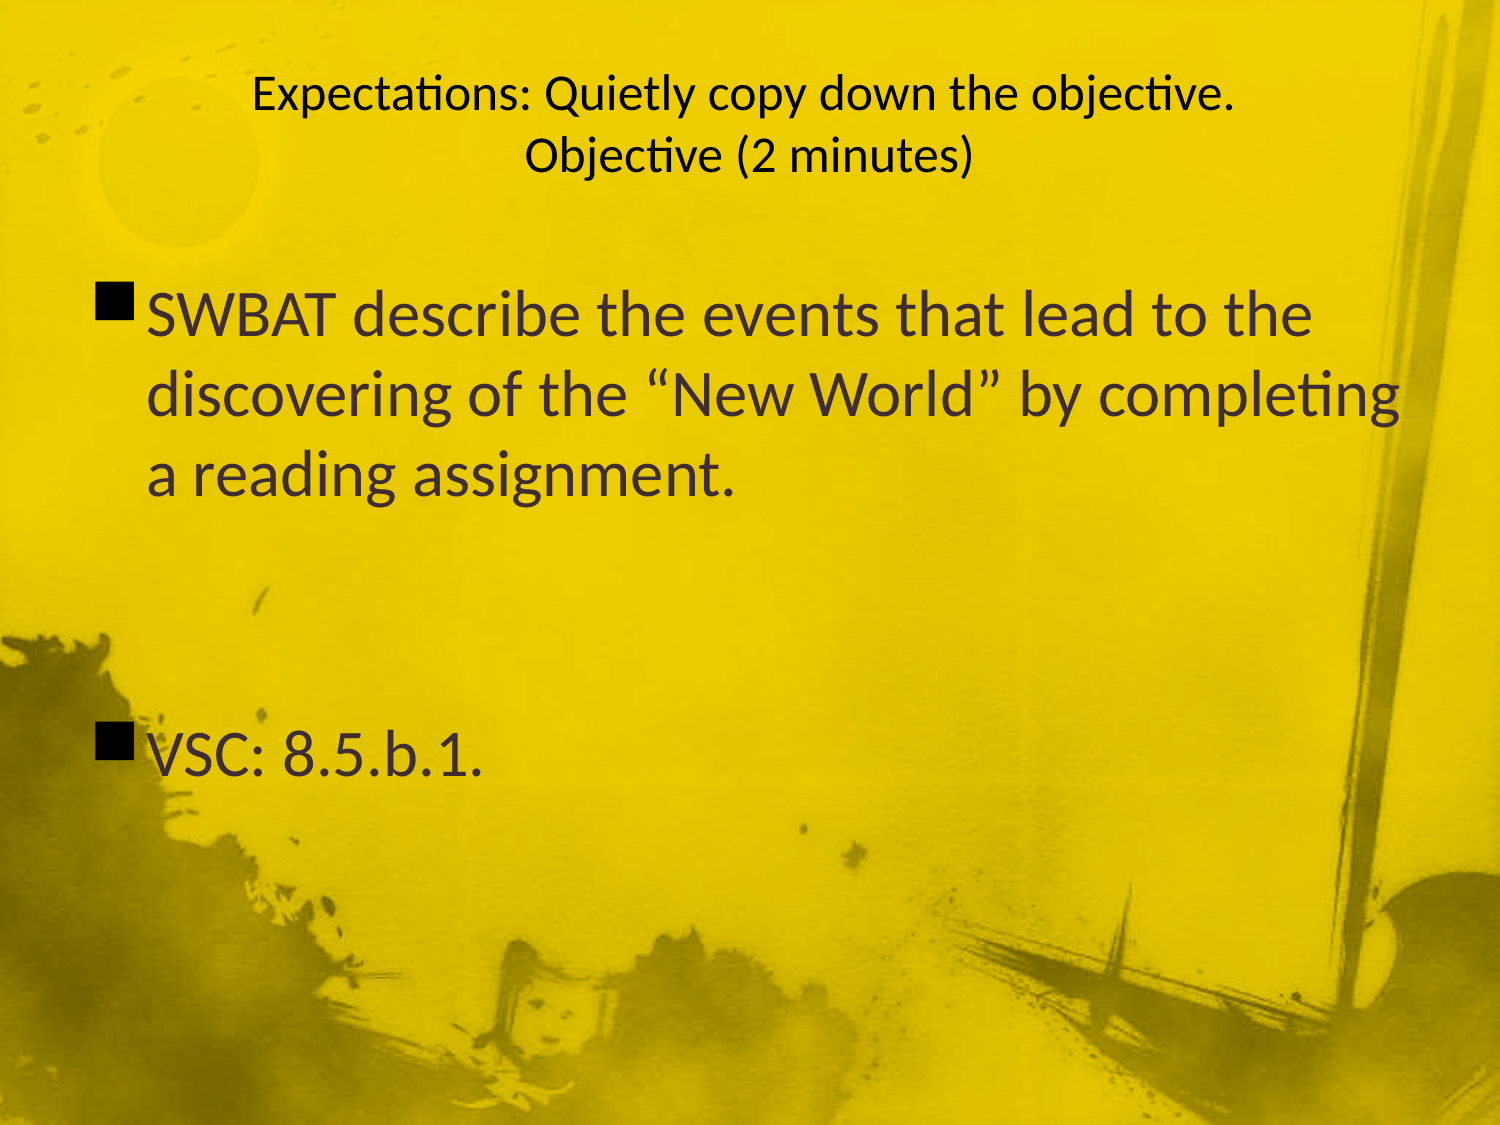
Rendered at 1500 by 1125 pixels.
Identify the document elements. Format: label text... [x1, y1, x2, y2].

title Expectations: Quietly copy down the objective. Objective (2 minutes) [75, 50, 1425, 193]
list SWBAT describe the events that lead to the discovering of the “New World” by completing a reading assignment. VSC: 8.5.b.1. [75, 262, 1425, 1005]
